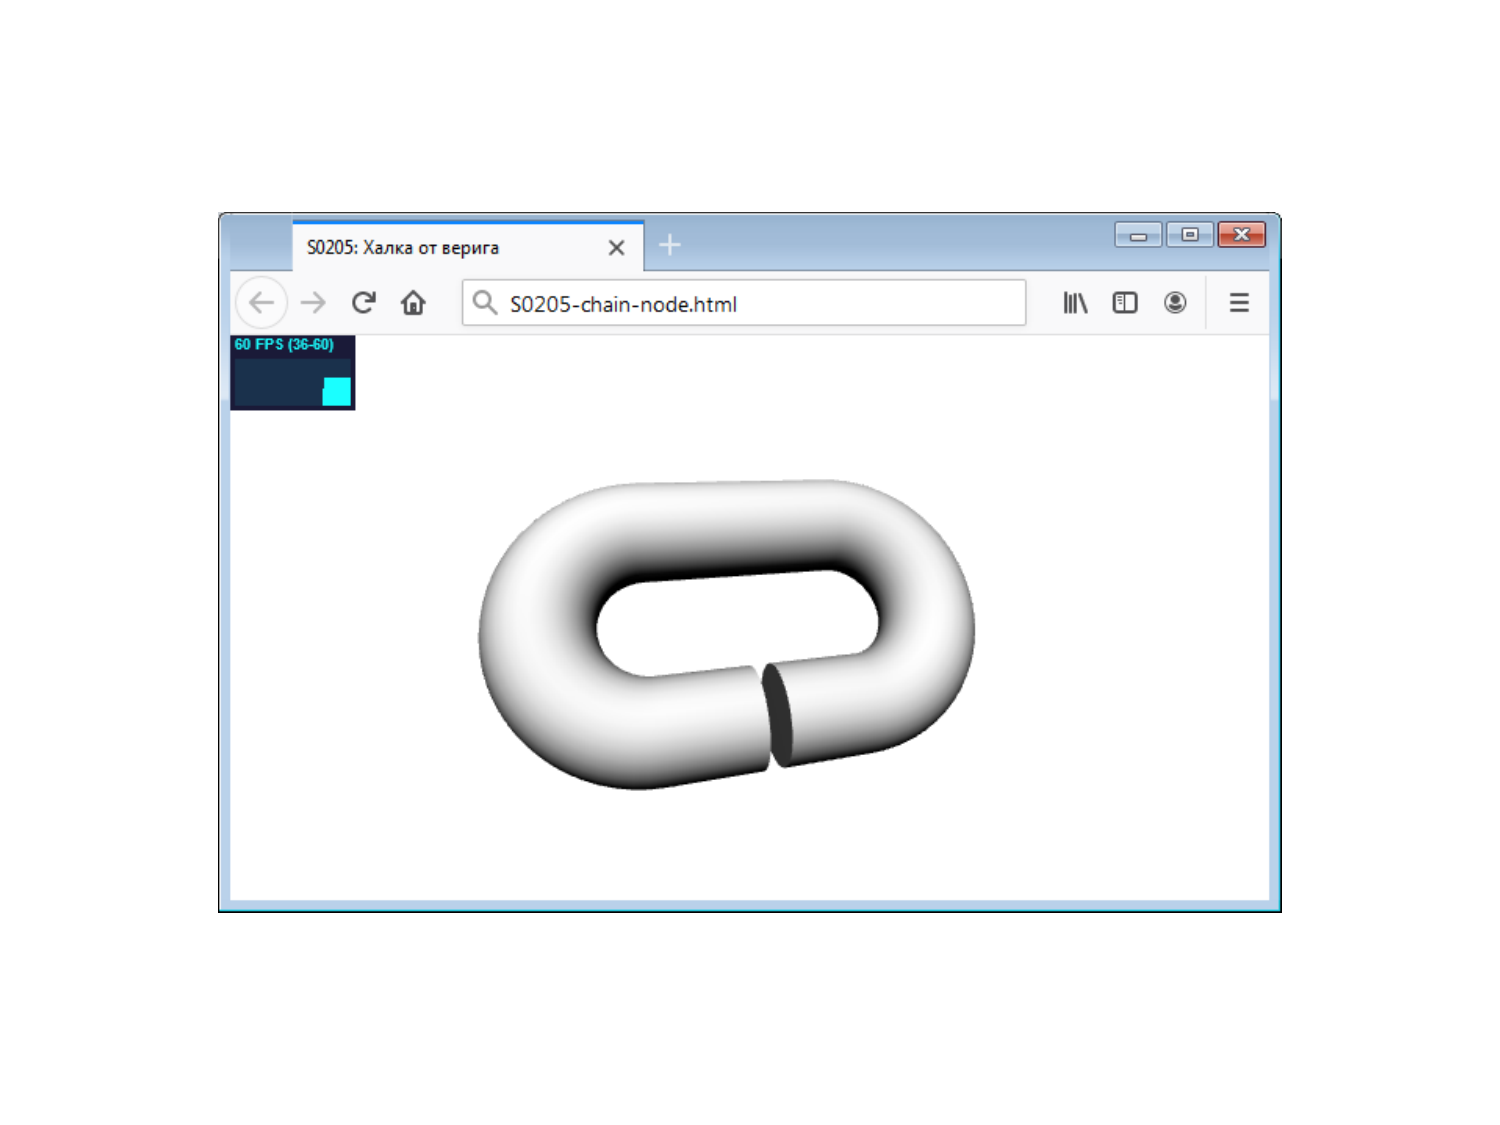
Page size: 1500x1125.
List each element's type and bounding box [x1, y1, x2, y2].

picture [218, 212, 1282, 913]
